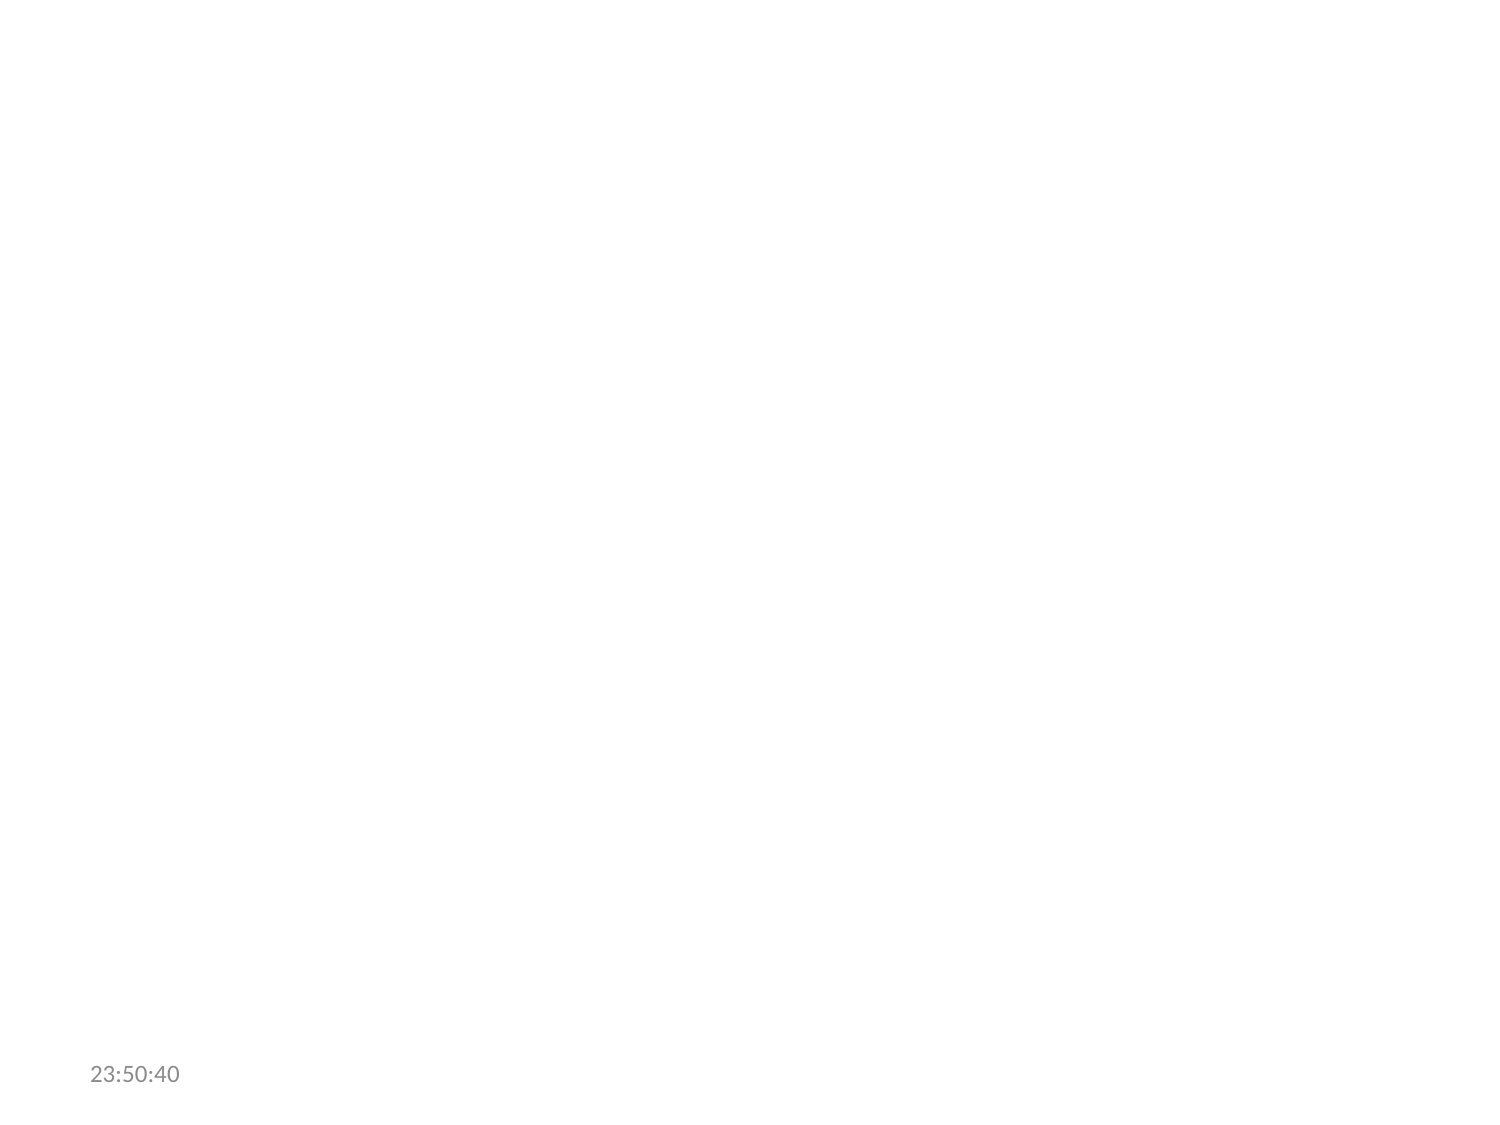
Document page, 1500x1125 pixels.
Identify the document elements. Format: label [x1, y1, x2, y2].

slide_number [75, 1042, 425, 1103]
